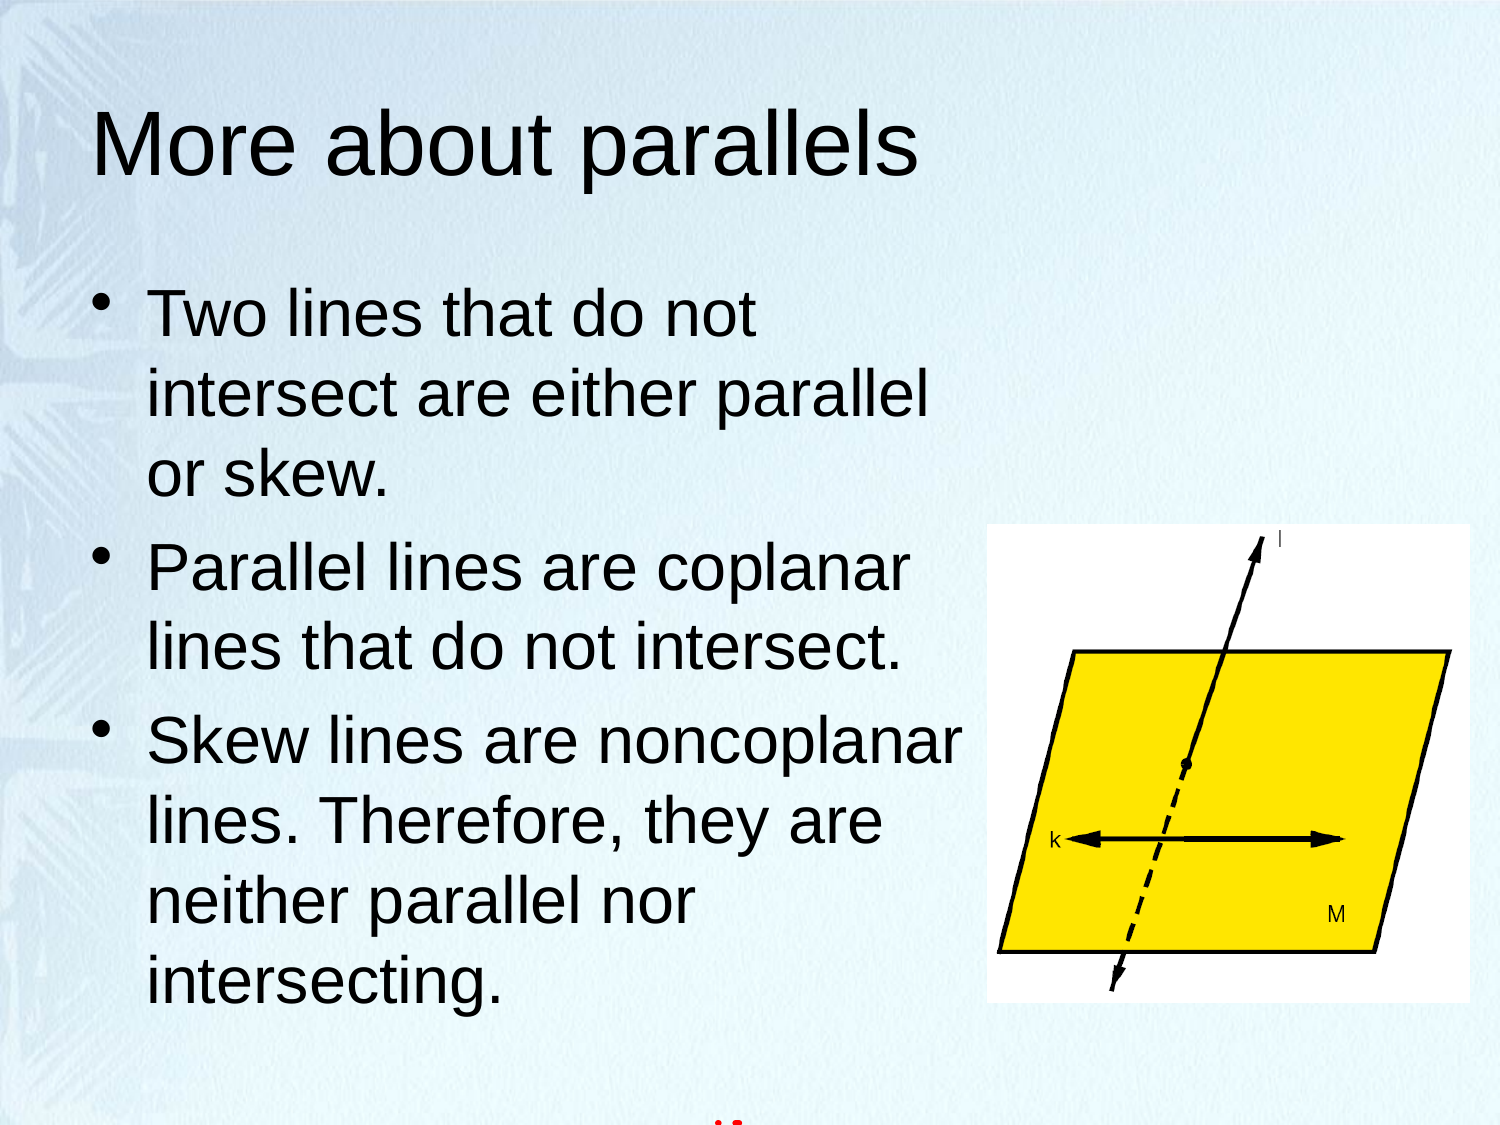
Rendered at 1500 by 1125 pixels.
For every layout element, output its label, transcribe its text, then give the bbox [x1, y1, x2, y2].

title More about parallels [74, 44, 1426, 233]
list Two lines that do not intersect are either parallel or skew. Parallel lines are coplanar lines that do not intersect. Skew lines are noncoplanar lines. Therefore, they are neither parallel nor intersecting. [74, 262, 1013, 1006]
picture [0, 0, 1500, 1125]
